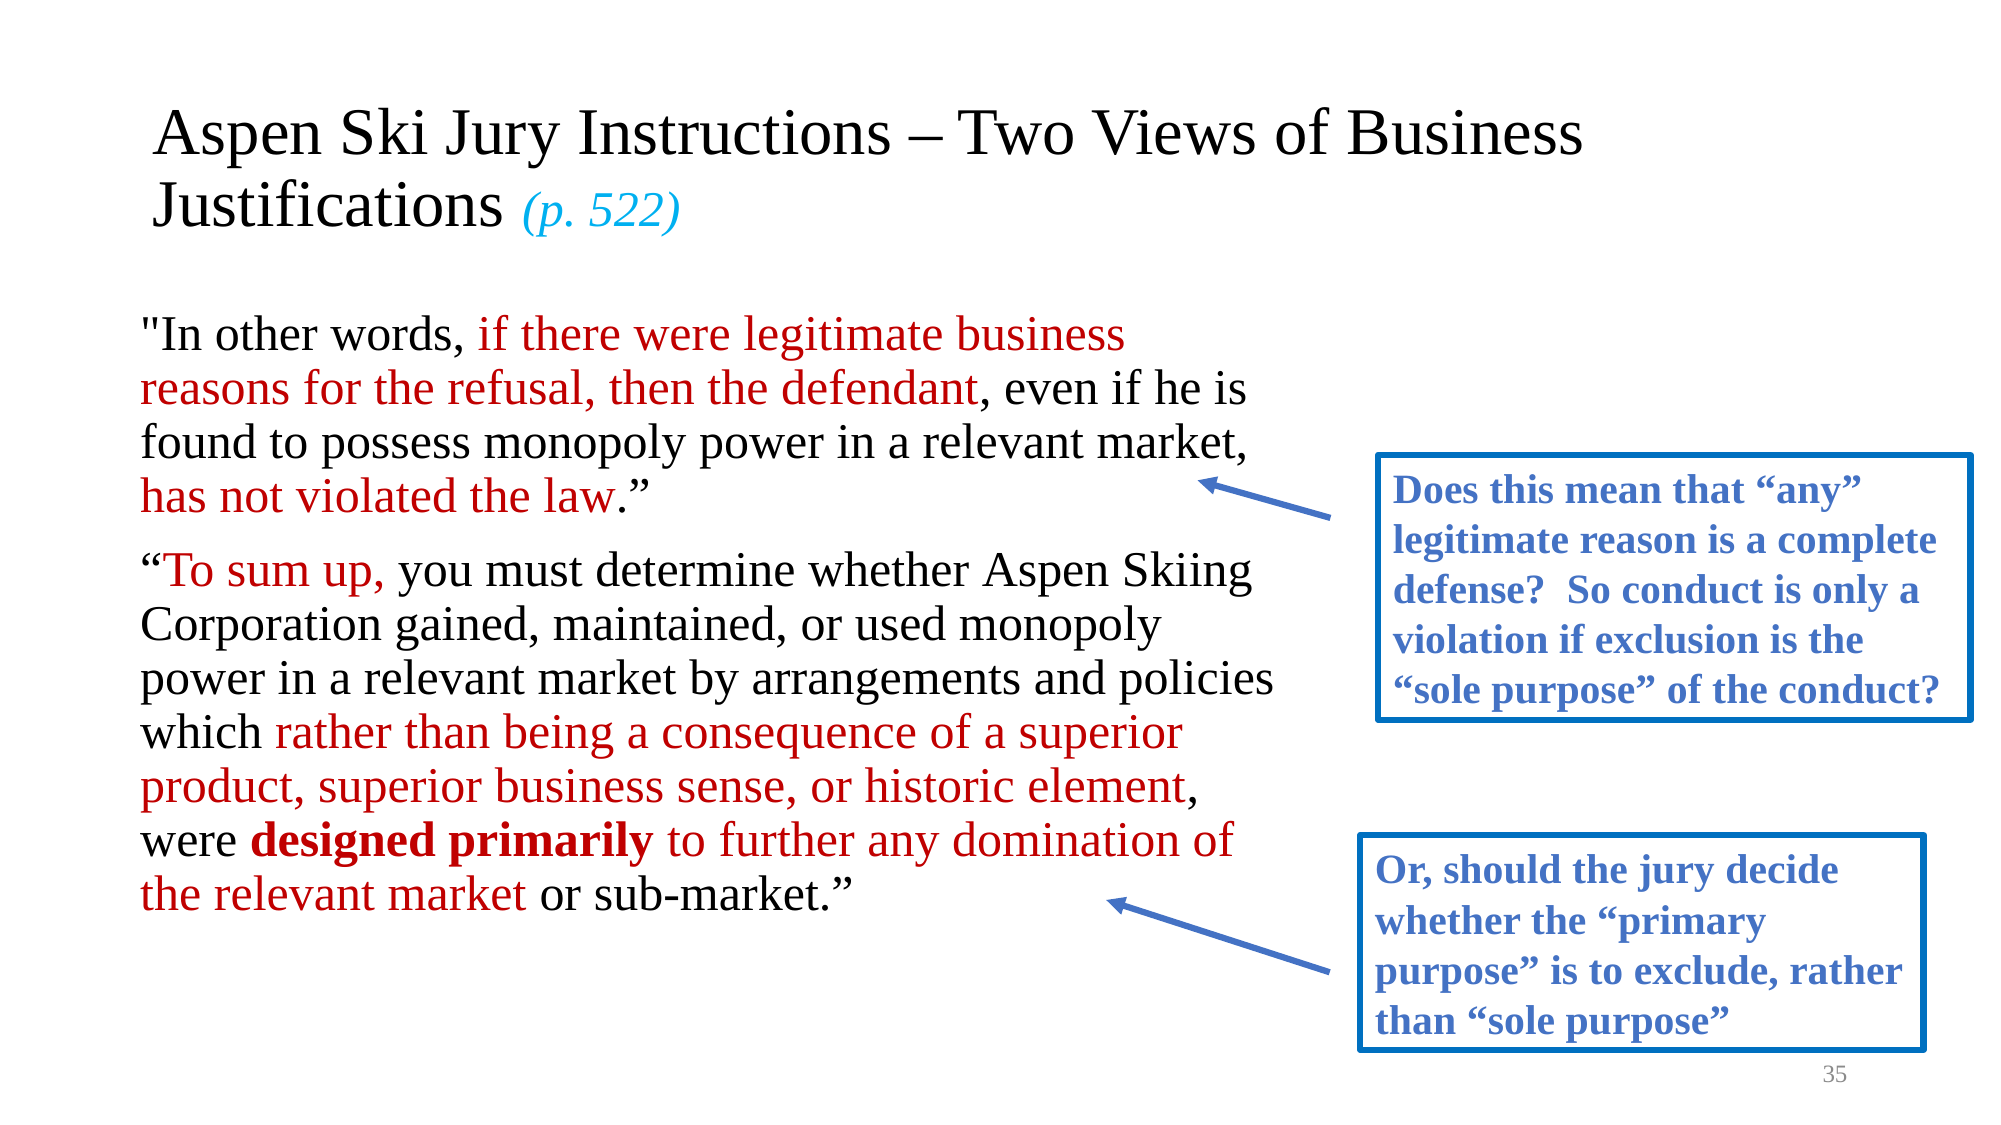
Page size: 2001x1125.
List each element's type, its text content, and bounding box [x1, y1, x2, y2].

list "In other words, if there were legitimate business reasons for the refusal, then the defendant, even if he is found to possess monopoly power in a relevant market, has not violated the law.” “To sum up, you must determine whether Aspen Skiing Corporation gained, maintained, or used monopoly power in a relevant market by arrangements and policies which rather than being a consequence of a superior product, superior business sense, or historic element, were designed primarily to further any domination of the relevant market or sub-market.” [125, 299, 1291, 985]
text_box Does this mean that “any” legitimate reason is a complete defense? So conduct is only a violation if exclusion is the “sole purpose” of the conduct? [1378, 454, 1971, 720]
title Aspen Ski Jury Instructions – Two Views of Business Justifications (p. 522) [137, 59, 1863, 278]
text_box Or, should the jury decide whether the “primary purpose” is to exclude, rather than “sole purpose” [1360, 834, 1924, 1050]
slide_number 35 [1412, 1042, 1863, 1103]
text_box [1106, 899, 1330, 973]
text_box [1197, 480, 1331, 518]
